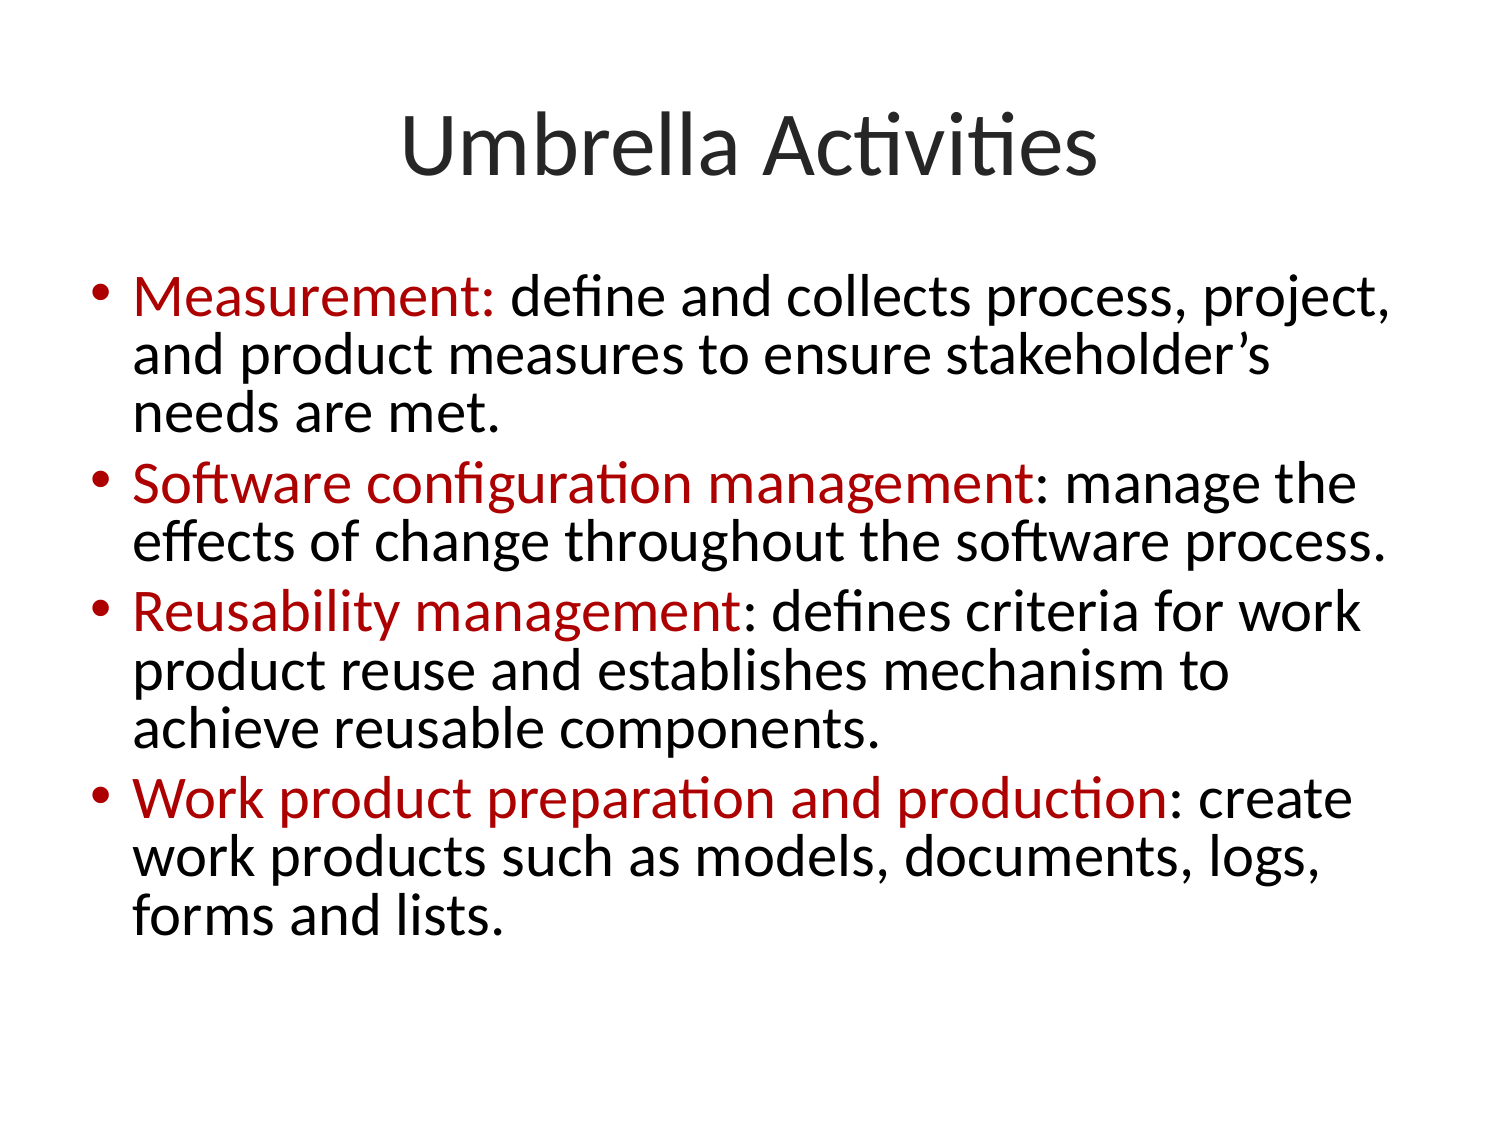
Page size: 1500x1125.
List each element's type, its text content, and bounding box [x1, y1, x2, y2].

list Measurement: define and collects process, project, and product measures to ensure stakeholder’s needs are met. Software configuration management: manage the effects of change throughout the software process. Reusability management: defines criteria for work product reuse and establishes mechanism to achieve reusable components. Work product preparation and production: create work products such as models, documents, logs, forms and lists. [75, 262, 1425, 1005]
title Umbrella Activities [75, 45, 1425, 233]
